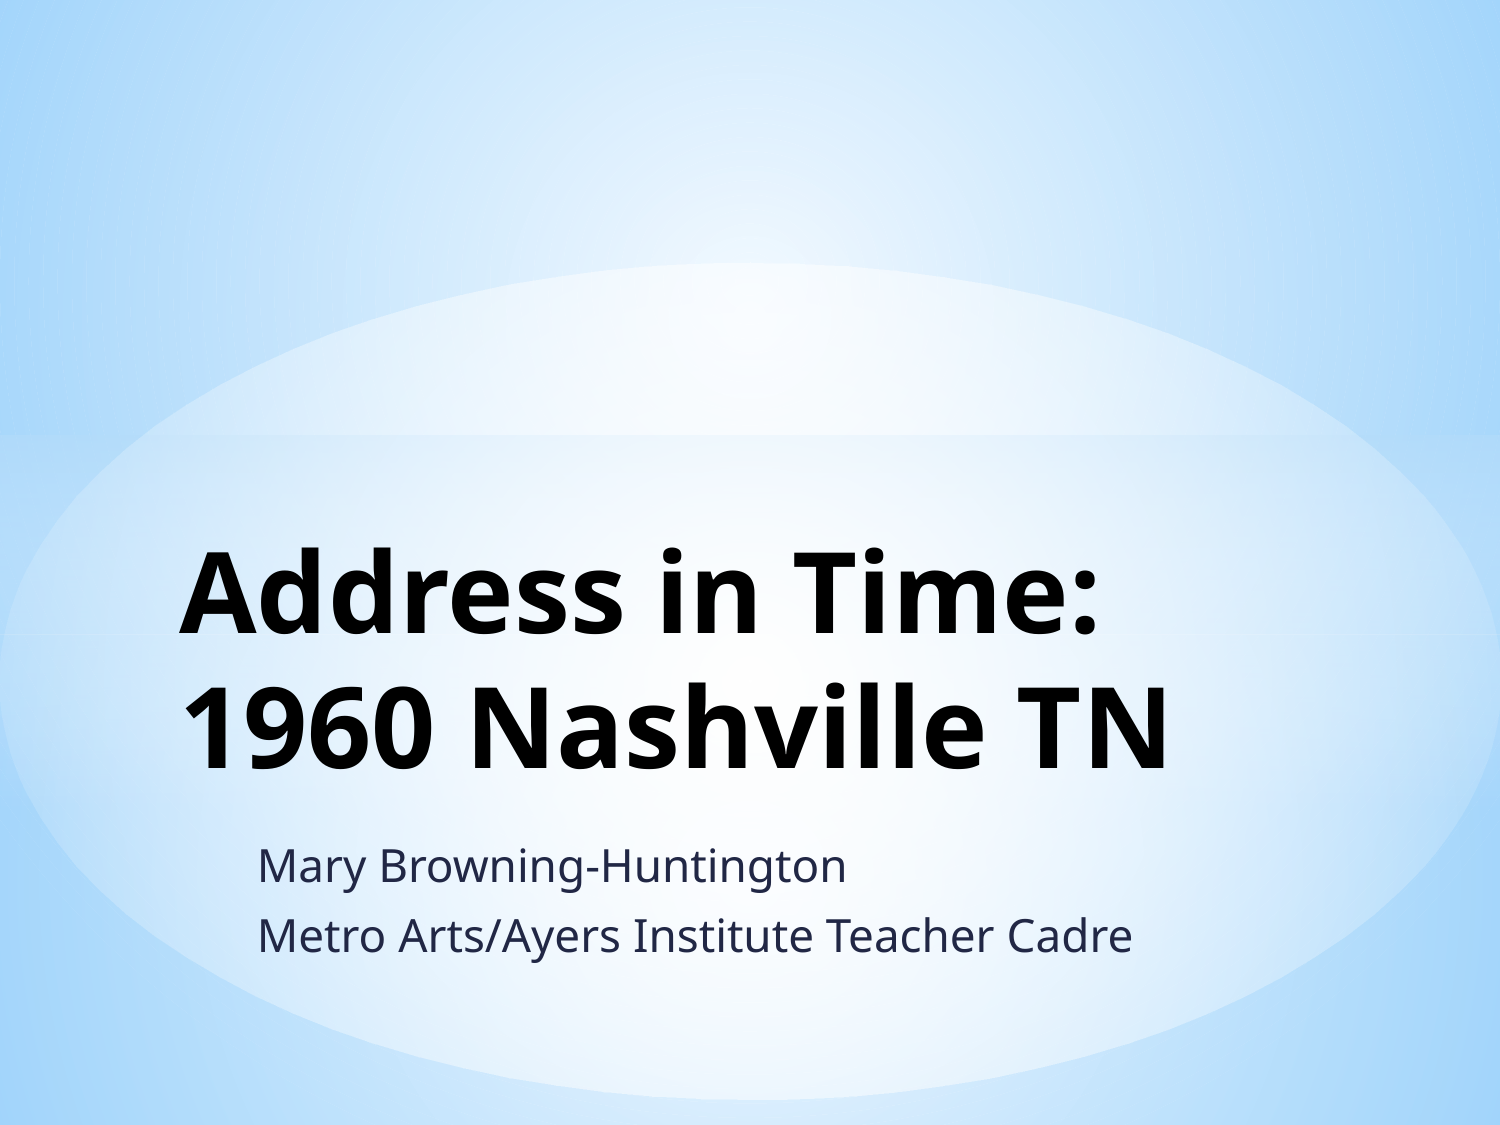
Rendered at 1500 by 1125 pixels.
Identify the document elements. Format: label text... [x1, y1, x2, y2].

title Address in Time: 1960 Nashville TN [134, 513, 1312, 808]
subtitle Mary Browning-Huntington Metro Arts/Ayers Institute Teacher Cadre [241, 828, 1167, 974]
